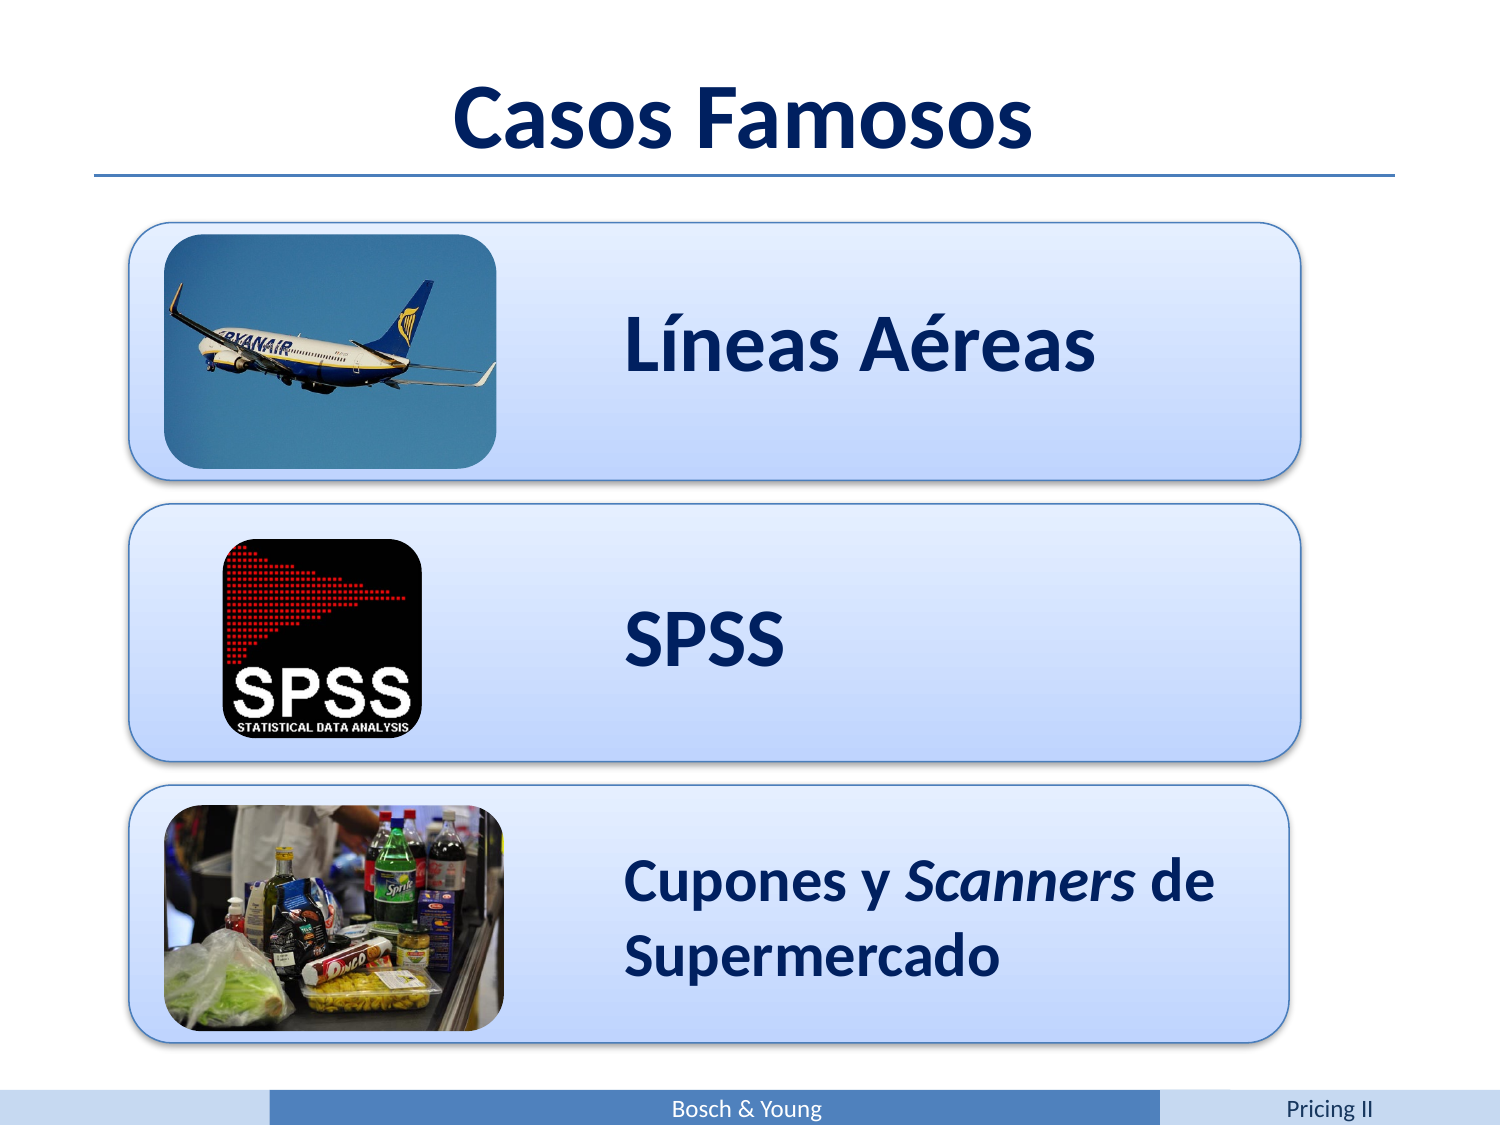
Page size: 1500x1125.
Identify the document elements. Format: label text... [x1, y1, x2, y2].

text_box Bosch & Young [272, 1088, 1158, 1125]
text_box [128, 784, 1290, 1044]
text_box [0, 1088, 272, 1125]
text_box Casos Famosos [58, 46, 1430, 175]
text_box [128, 503, 1301, 762]
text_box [128, 222, 1301, 481]
text_box Pricing II [1158, 1088, 1500, 1125]
